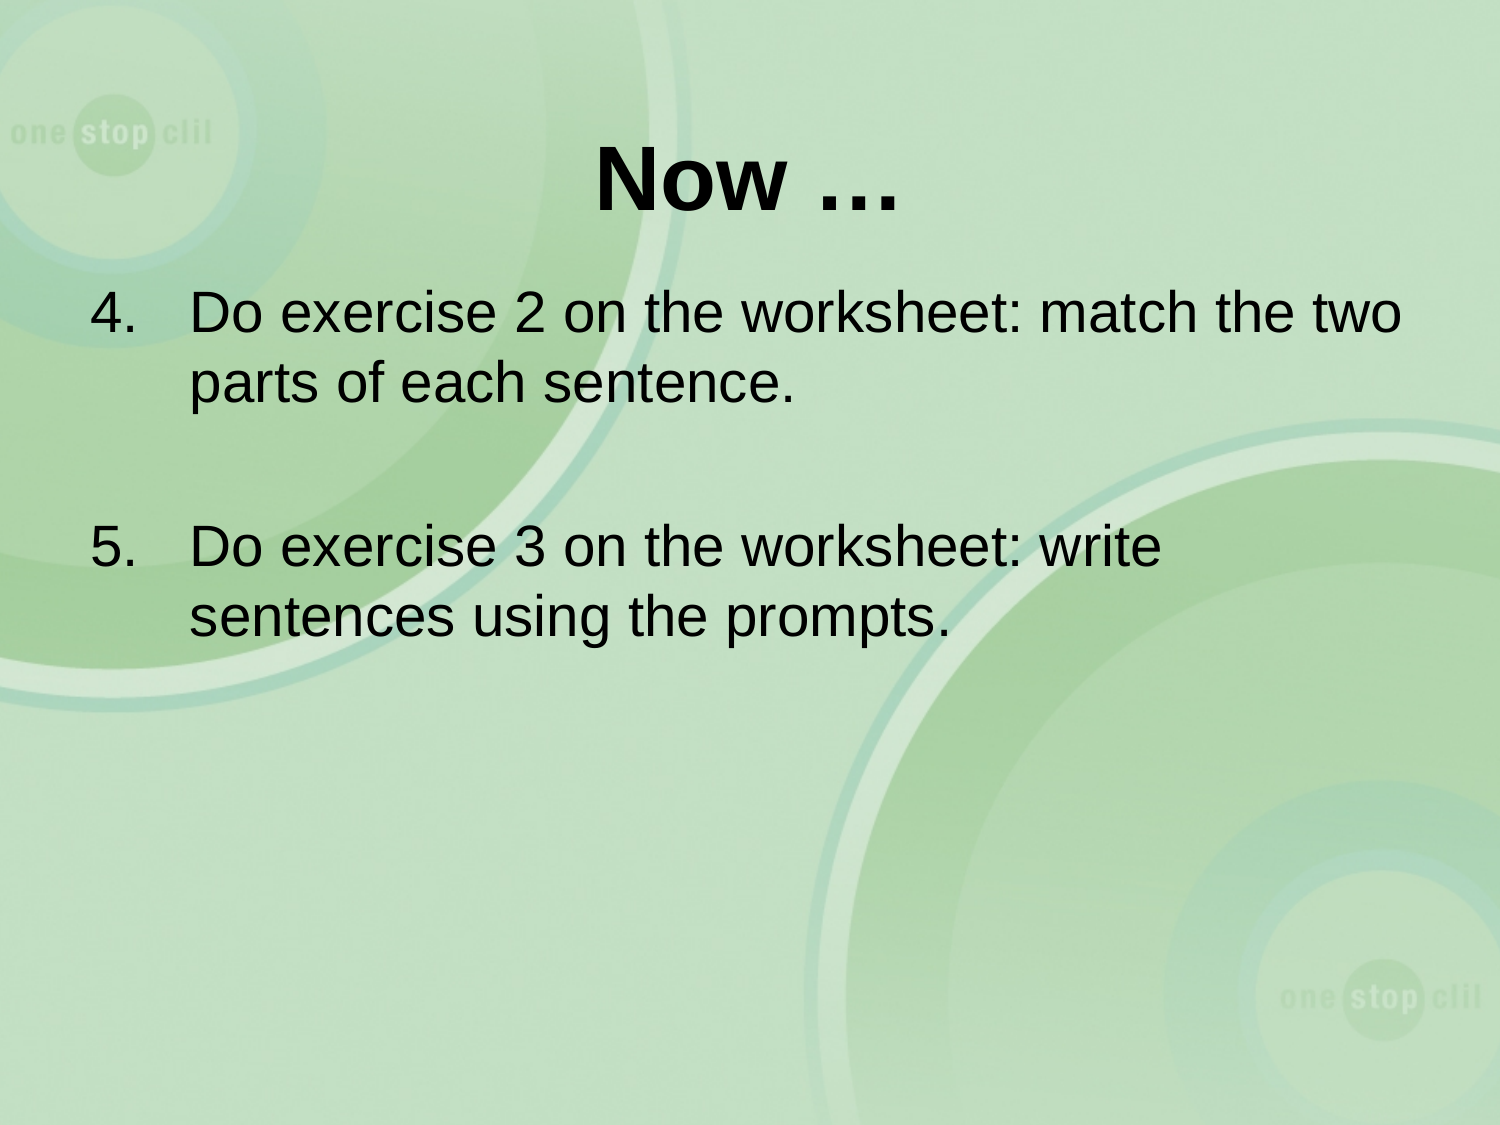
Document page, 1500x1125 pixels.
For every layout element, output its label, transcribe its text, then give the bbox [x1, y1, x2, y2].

picture [0, 0, 1500, 1125]
list Do exercise 2 on the worksheet: match the two parts of each sentence. 5. Do exercise 3 on the worksheet: write sentences using the prompts. [75, 267, 1425, 1010]
title Now … [75, 79, 1425, 267]
